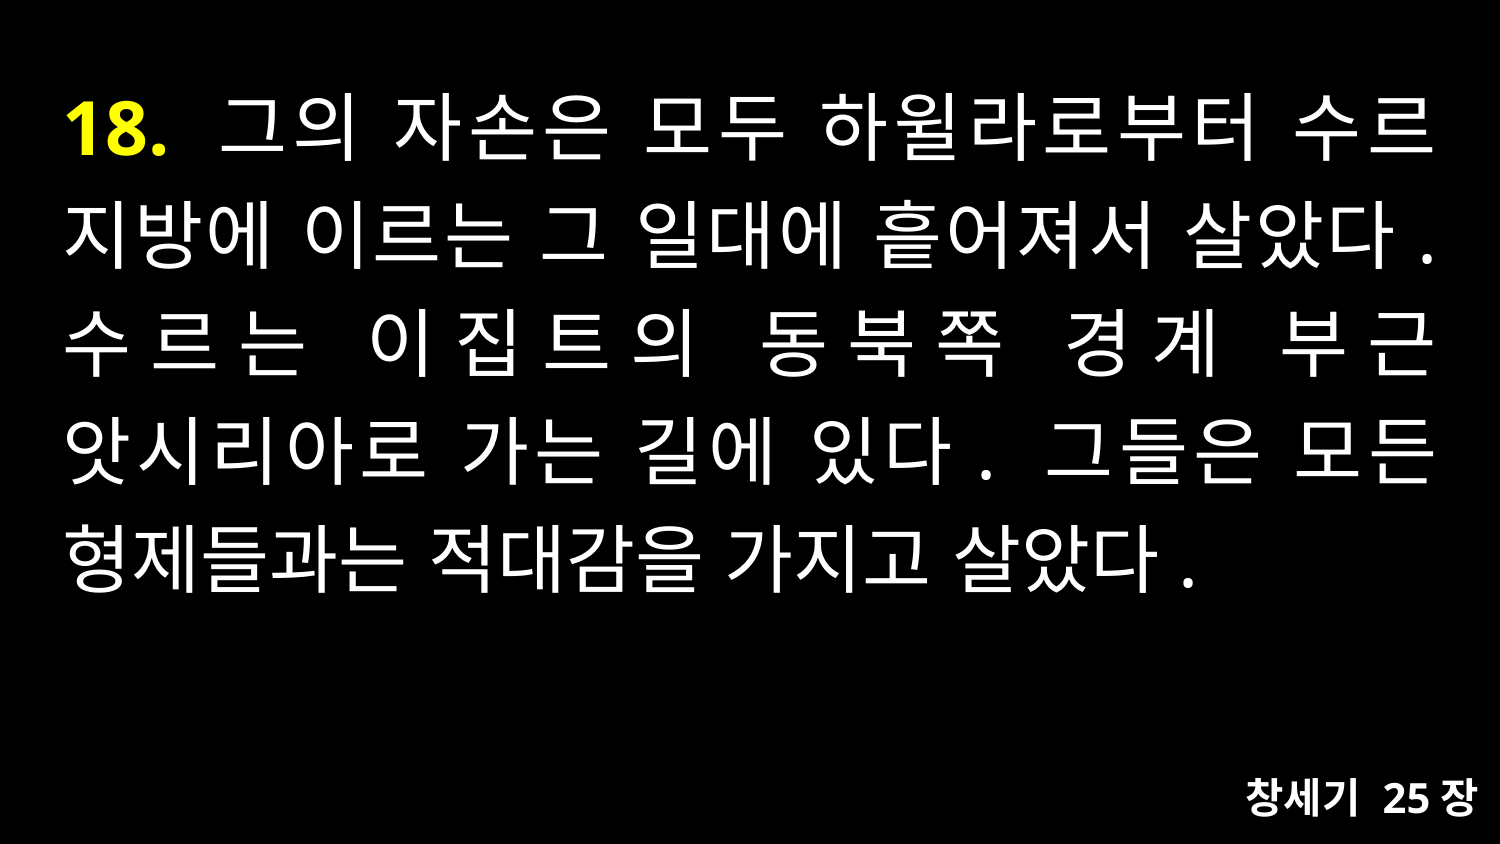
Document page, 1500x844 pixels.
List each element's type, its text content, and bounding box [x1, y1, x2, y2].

title 18. 그의 자손은 모두 하윌라로부터 수르 지방에 이르는 그 일대에 흩어져서 살았다. 수르는 이집트의 동북쪽 경계 부근 앗시리아로 가는 길에 있다. 그들은 모든 형제들과는 적대감을 가지고 살았다. [0, 0, 1500, 844]
subtitle 창세기 25장 [916, 770, 1500, 844]
